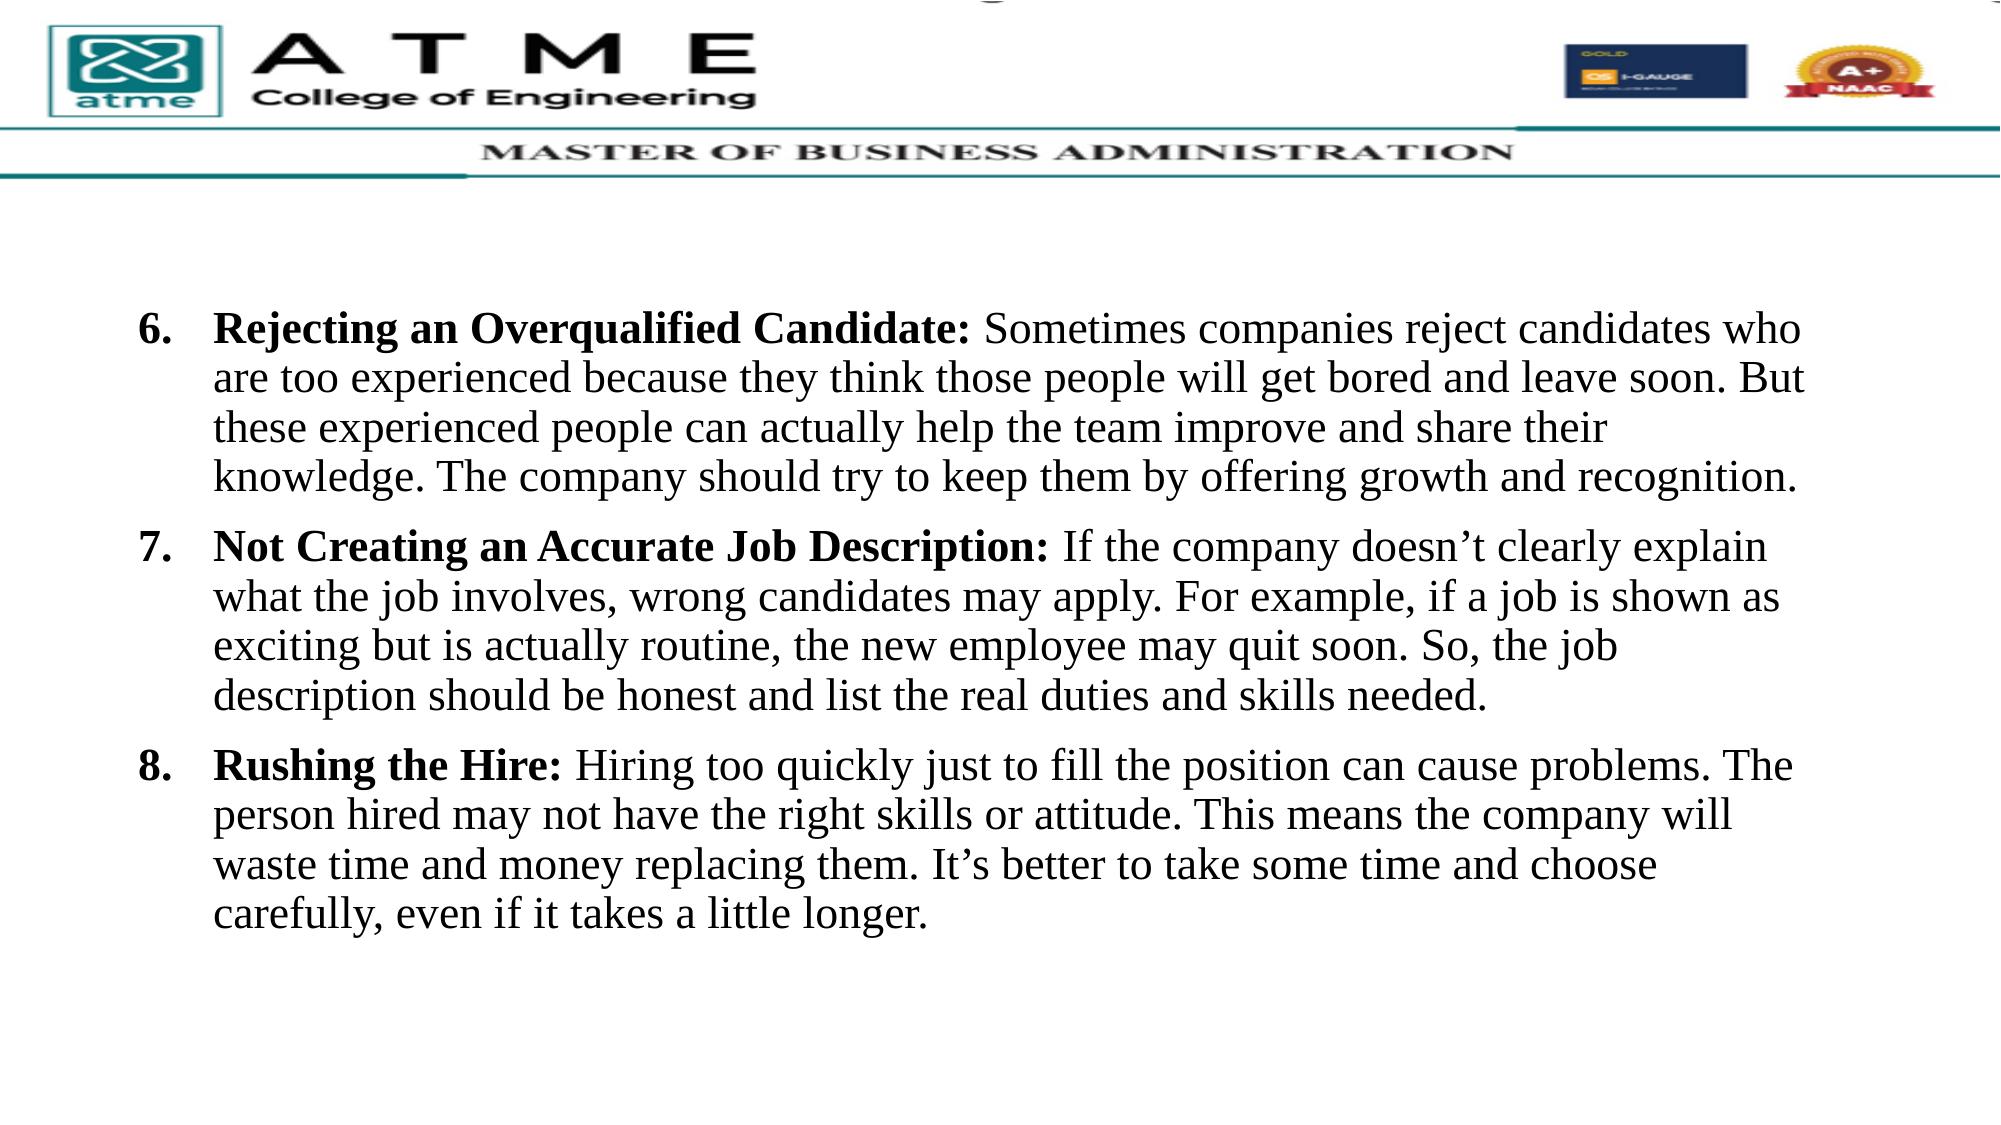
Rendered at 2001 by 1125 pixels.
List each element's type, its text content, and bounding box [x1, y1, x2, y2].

picture [0, 1, 2000, 180]
list Rejecting an Overqualified Candidate: Sometimes companies reject candidates who are too experienced because they think those people will get bored and leave soon. But these experienced people can actually help the team improve and share their knowledge. The company should try to keep them by offering growth and recognition. Not Creating an Accurate Job Description: If the company doesn’t clearly explain what the job involves, wrong candidates may apply. For example, if a job is shown as exciting but is actually routine, the new employee may quit soon. So, the job description should be honest and list the real duties and skills needed. Rushing the Hire: Hiring too quickly just to fill the position can cause problems. The person hired may not have the right skills or attitude. This means the company will waste time and money replacing them. It’s better to take some time and choose carefully, even if it takes a little longer. [123, 296, 1849, 1011]
